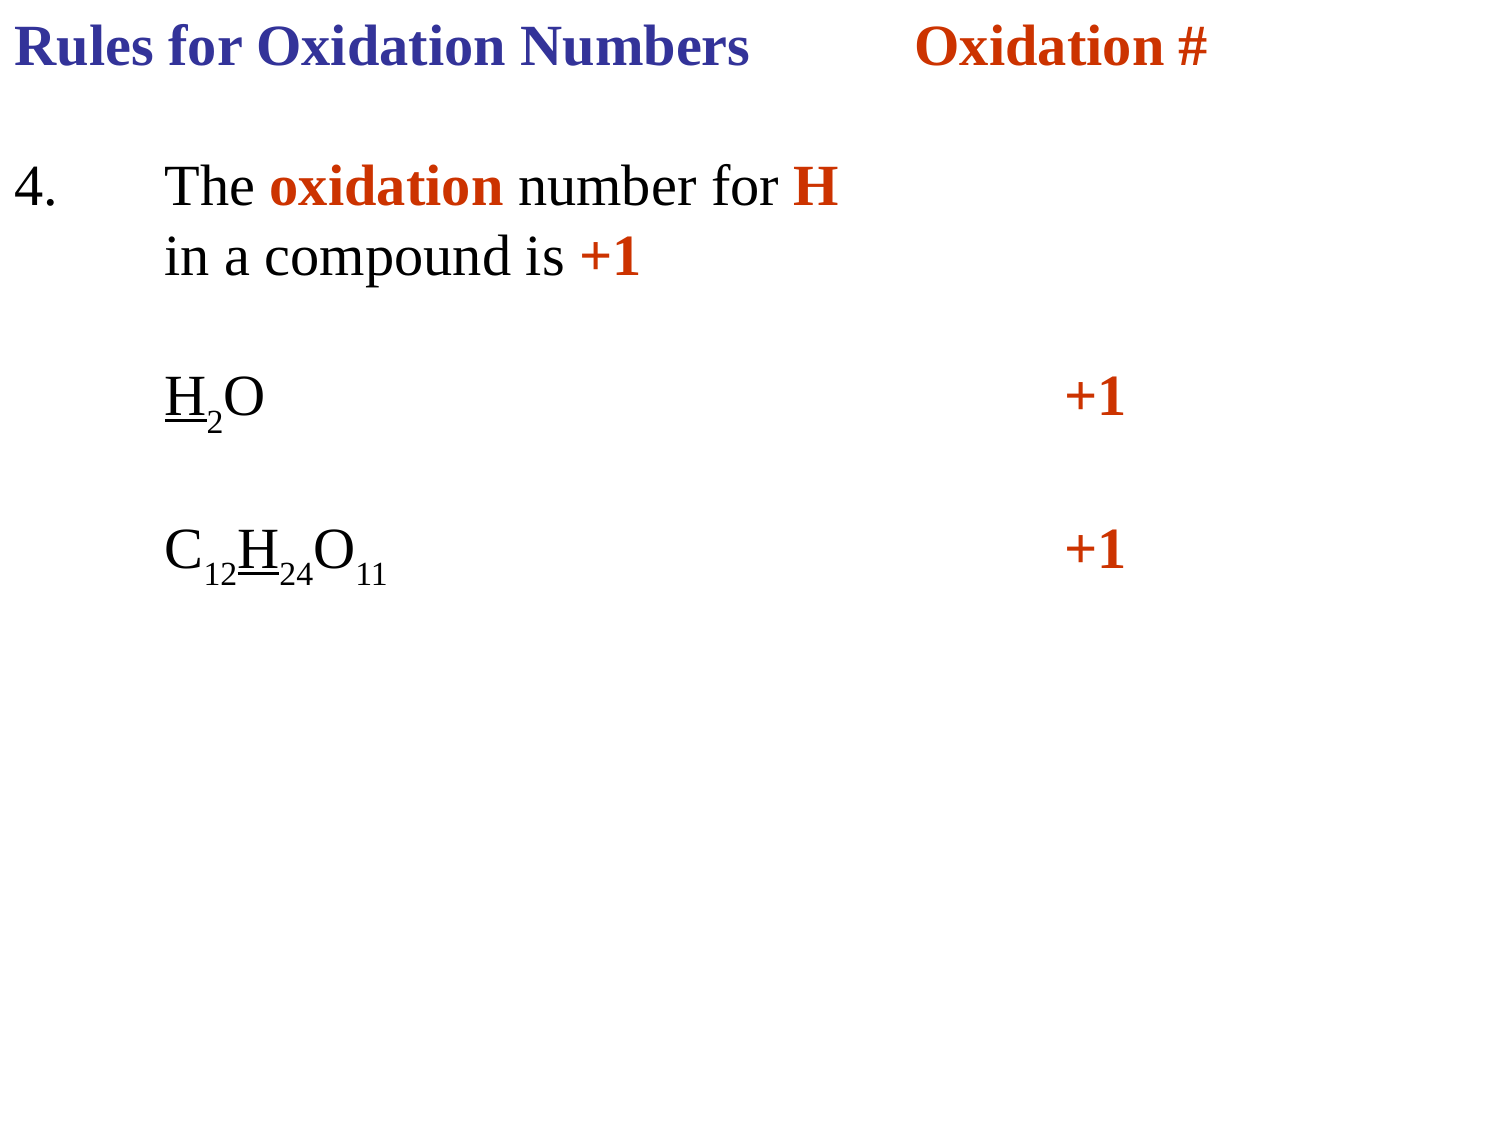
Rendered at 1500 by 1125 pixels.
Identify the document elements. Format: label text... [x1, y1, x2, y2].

text_box Rules for Oxidation Numbers Oxidation # 4. The oxidation number for H in a compound is +1 H2O +1 C12H24O11 +1 [0, 0, 1500, 810]
